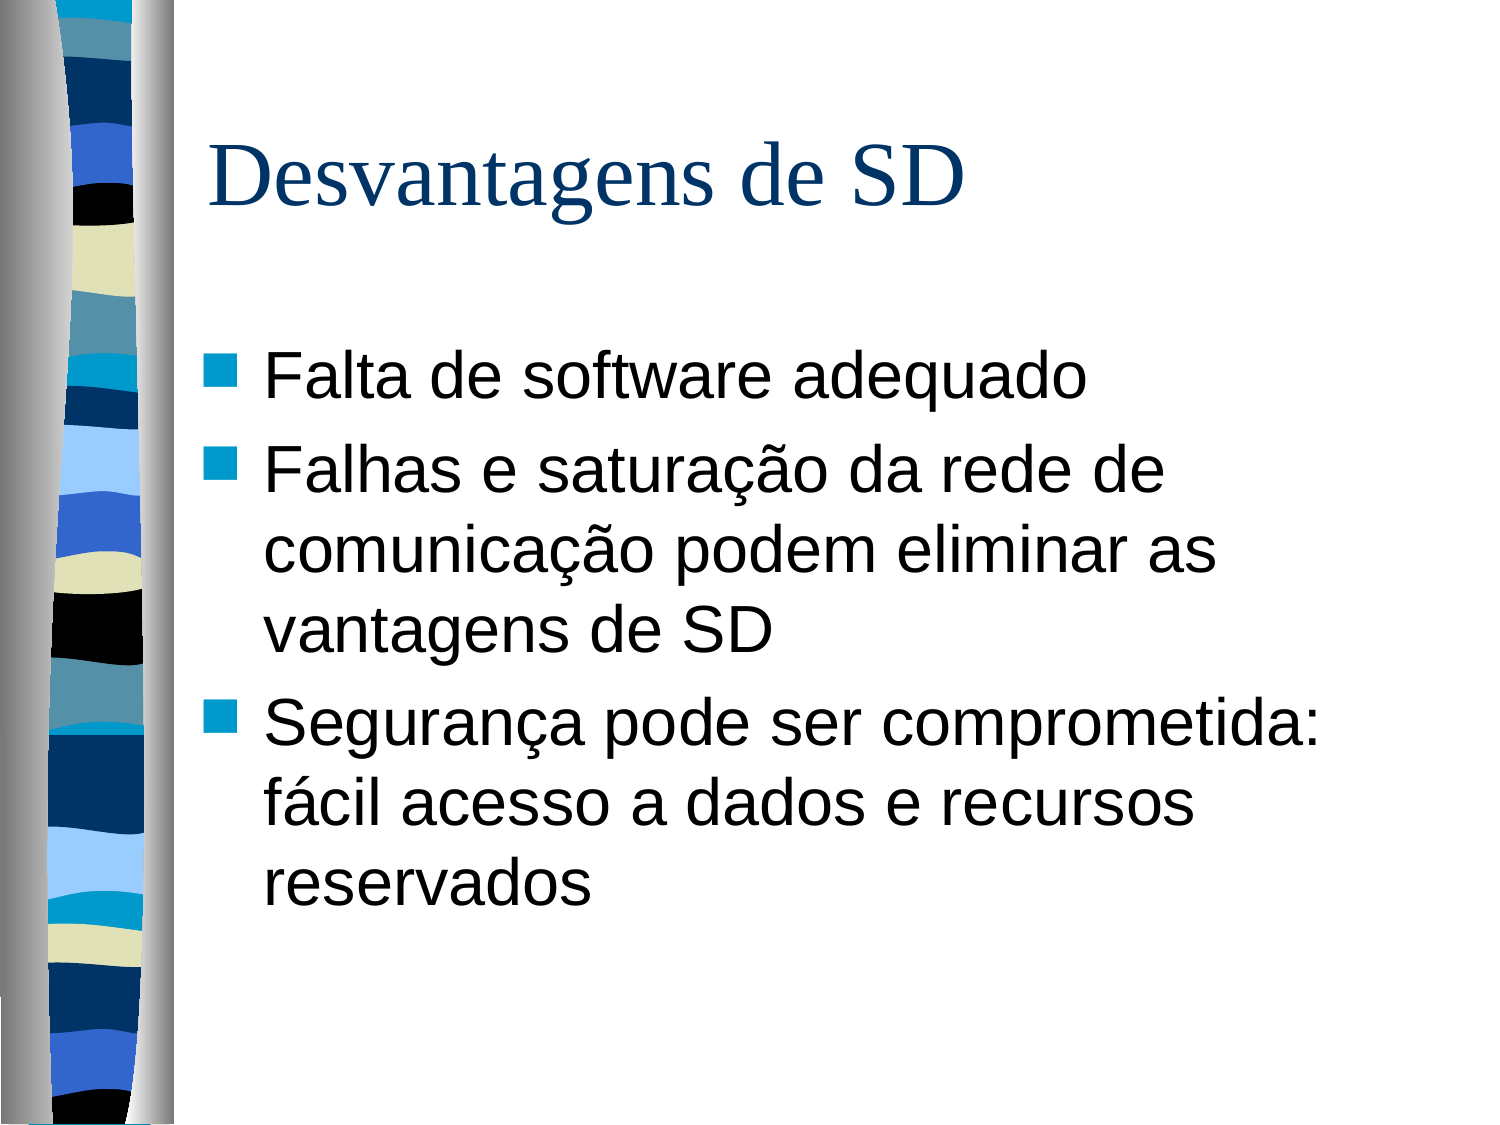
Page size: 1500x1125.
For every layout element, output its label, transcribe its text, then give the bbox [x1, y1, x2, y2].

title Desvantagens de SD [192, 75, 1468, 263]
list Falta de software adequado Falhas e saturação da rede de comunicação podem eliminar as vantagens de SD Segurança pode ser comprometida: fácil acesso a dados e recursos reservados [192, 324, 1468, 1000]
